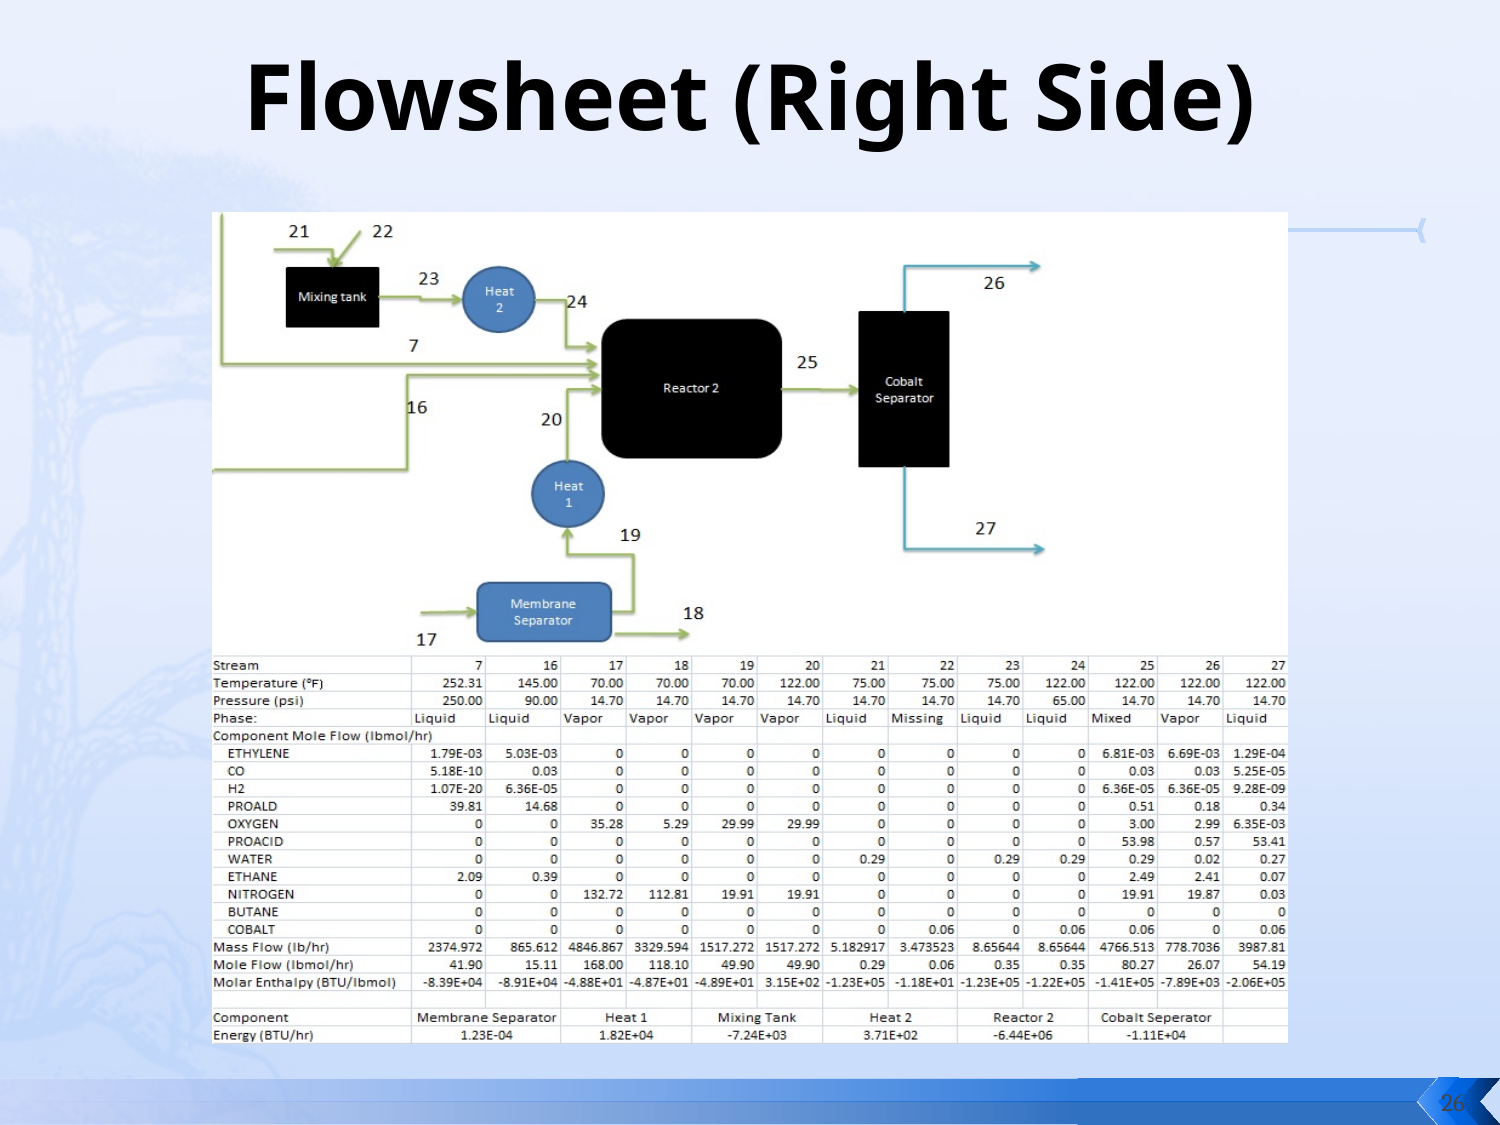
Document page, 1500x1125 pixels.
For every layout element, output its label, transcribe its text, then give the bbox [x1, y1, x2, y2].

slide_number 26 [1406, 1077, 1500, 1125]
picture [211, 211, 1288, 1045]
title Flowsheet (Right Side) [75, 0, 1425, 188]
